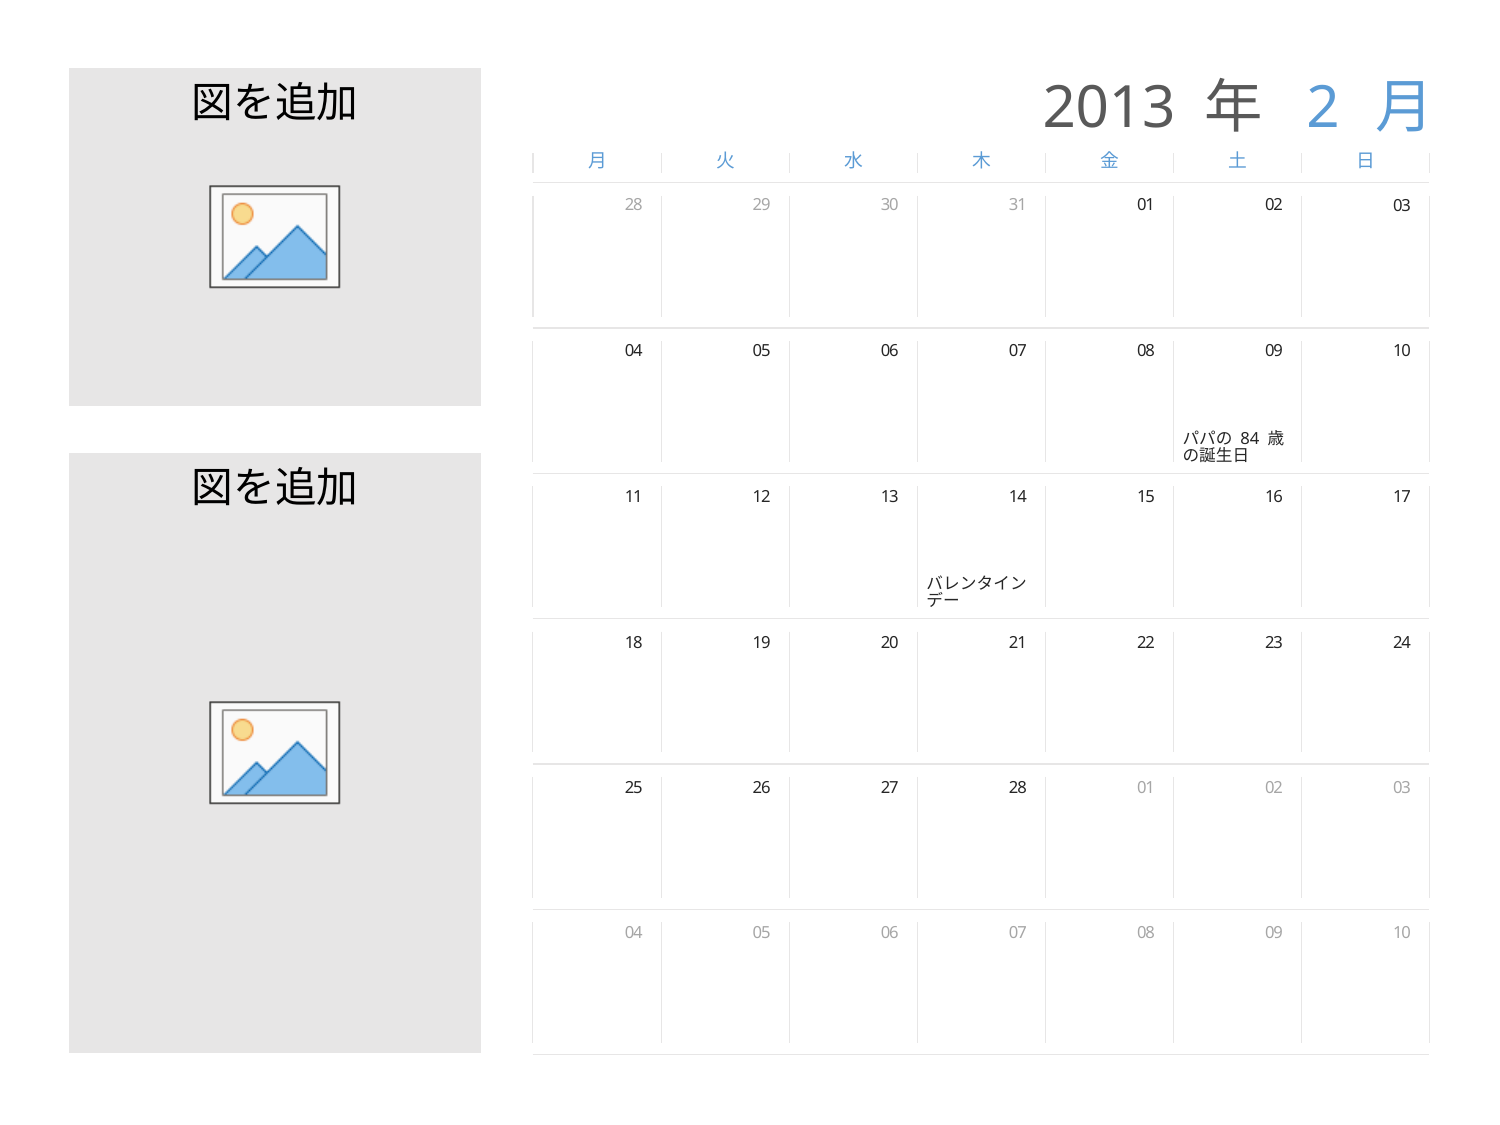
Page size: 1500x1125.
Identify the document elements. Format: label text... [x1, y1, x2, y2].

picture [68, 68, 482, 406]
picture [68, 453, 482, 1054]
list バレンタインデー [921, 504, 1042, 618]
list パパの 84 歳の誕生日 [1178, 360, 1299, 473]
